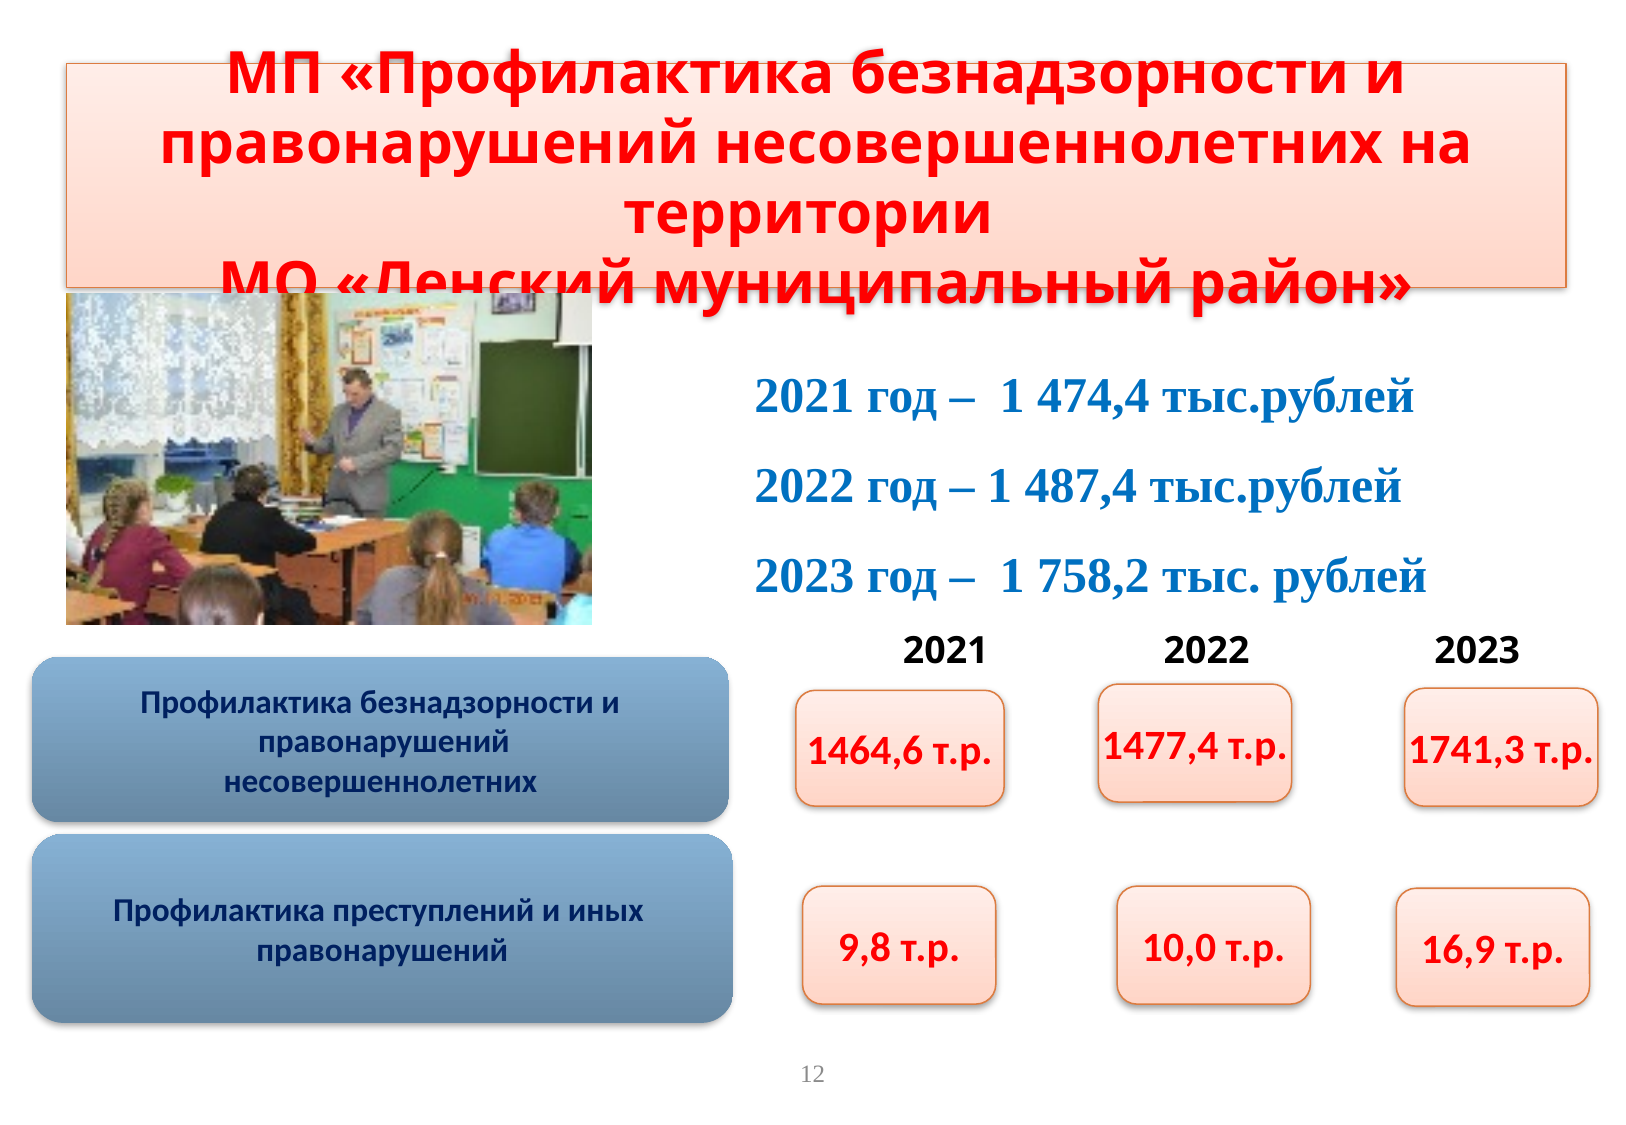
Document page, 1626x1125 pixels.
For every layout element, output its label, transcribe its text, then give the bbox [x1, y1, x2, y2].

text_box 9,8 т.р. [801, 885, 997, 1005]
slide_number 12 [555, 1042, 1070, 1103]
text_box 16,9 т.р. [1395, 887, 1591, 1008]
text_box 1741,3 т.р. [1403, 687, 1599, 807]
title МП «Профилактика безнадзорности и правонарушений несовершеннолетних на территории МО «Ленский муниципальный район» [66, 63, 1567, 288]
text_box 2021 2022 2023 [773, 618, 1584, 679]
text_box 1464,6 т.р. [795, 689, 1005, 807]
text_box 10,0 т.р. [1116, 885, 1312, 1005]
text_box Профилактика преступлений и иных правонарушений [31, 834, 734, 1023]
text_box Профилактика безнадзорности и правонарушений несовершеннолетних [31, 656, 730, 823]
picture [66, 293, 592, 625]
text_box 2021 год – 1 474,4 тыс.рублей 2022 год – 1 487,4 тыс.рублей 2023 год – 1 758,2 тыс. рублей [739, 324, 1571, 582]
text_box 1477,4 т.р. [1097, 683, 1293, 803]
